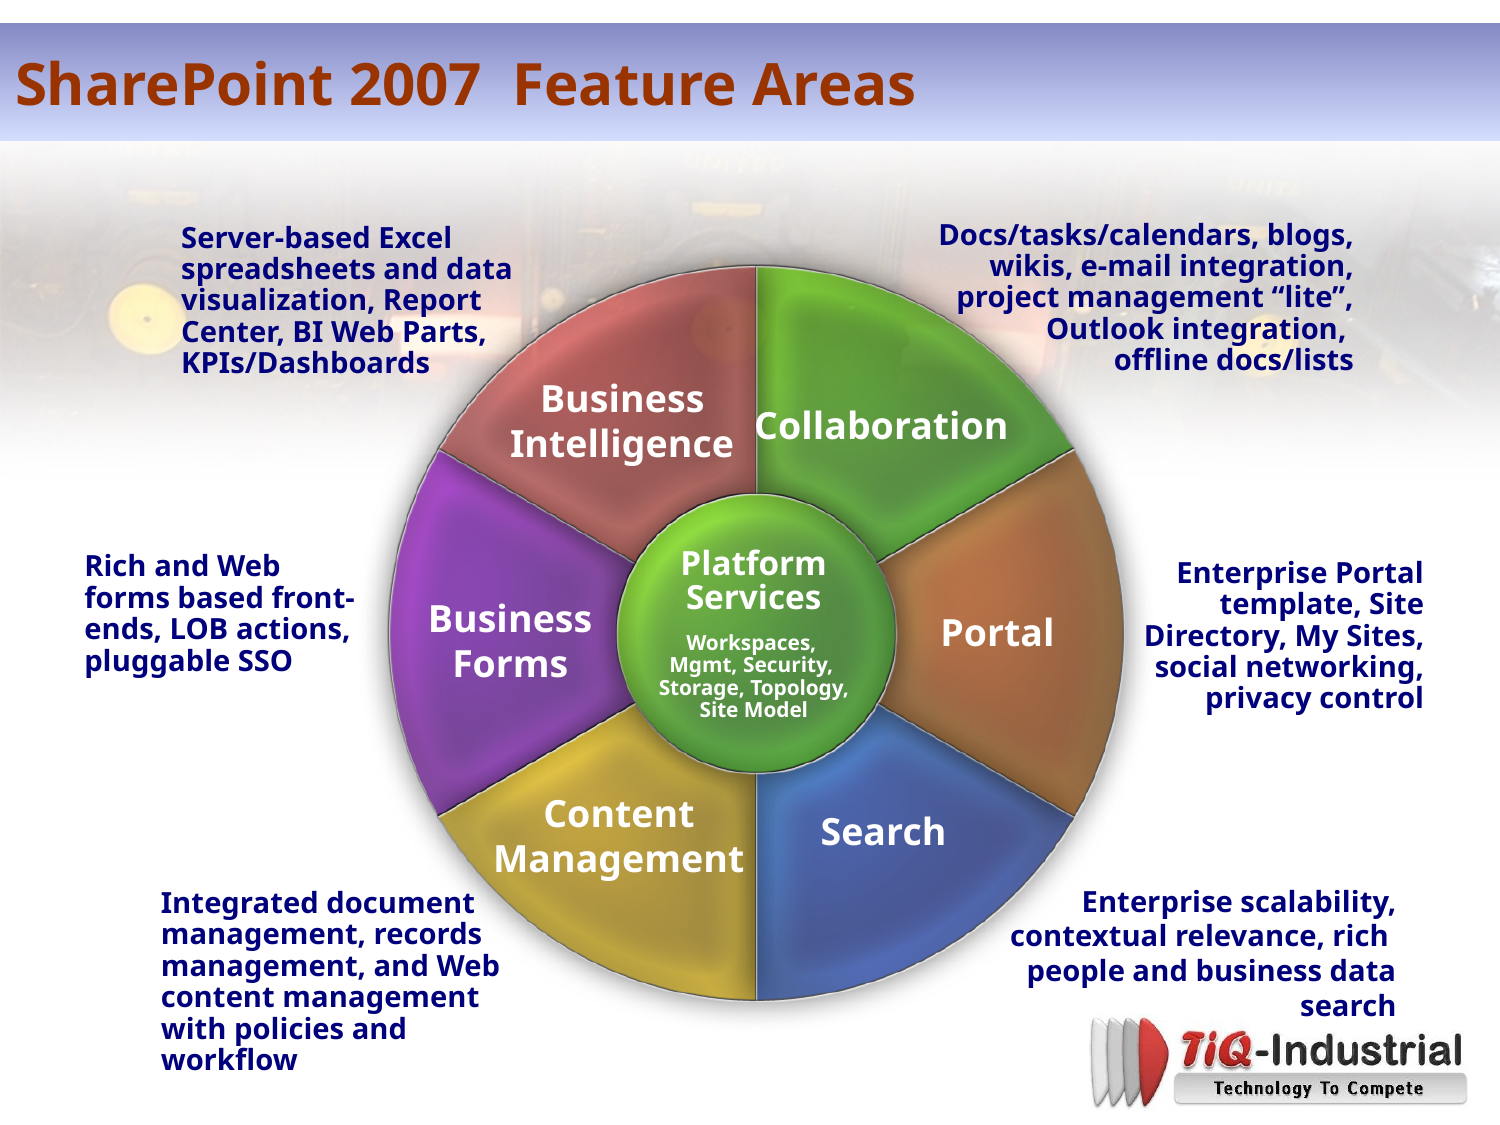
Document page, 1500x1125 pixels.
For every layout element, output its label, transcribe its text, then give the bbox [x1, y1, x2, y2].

text_box Rich and Web forms based front-ends, LOB actions, pluggable SSO [69, 544, 352, 685]
title SharePoint 2007 Feature Areas [0, 23, 1500, 141]
text_box Server-based Excel spreadsheets and data visualization, Report Center, BI Web Parts, KPIs/Dashboards [166, 215, 538, 388]
text_box Integrated document management, records management, and Web content management with policies and workflow [146, 880, 542, 1085]
picture [0, 0, 1500, 23]
text_box Enterprise Portal template, Site Directory, My Sites, social networking, privacy control [1159, 550, 1439, 723]
text_box Docs/tasks/calendars, blogs, wikis, e-mail integration, project management “lite”, Outlook integration, offline docs/lists [919, 212, 1369, 385]
picture [0, 141, 1500, 1125]
text_box Enterprise scalability, contextual relevance, rich people and business data search [1159, 875, 1412, 1030]
